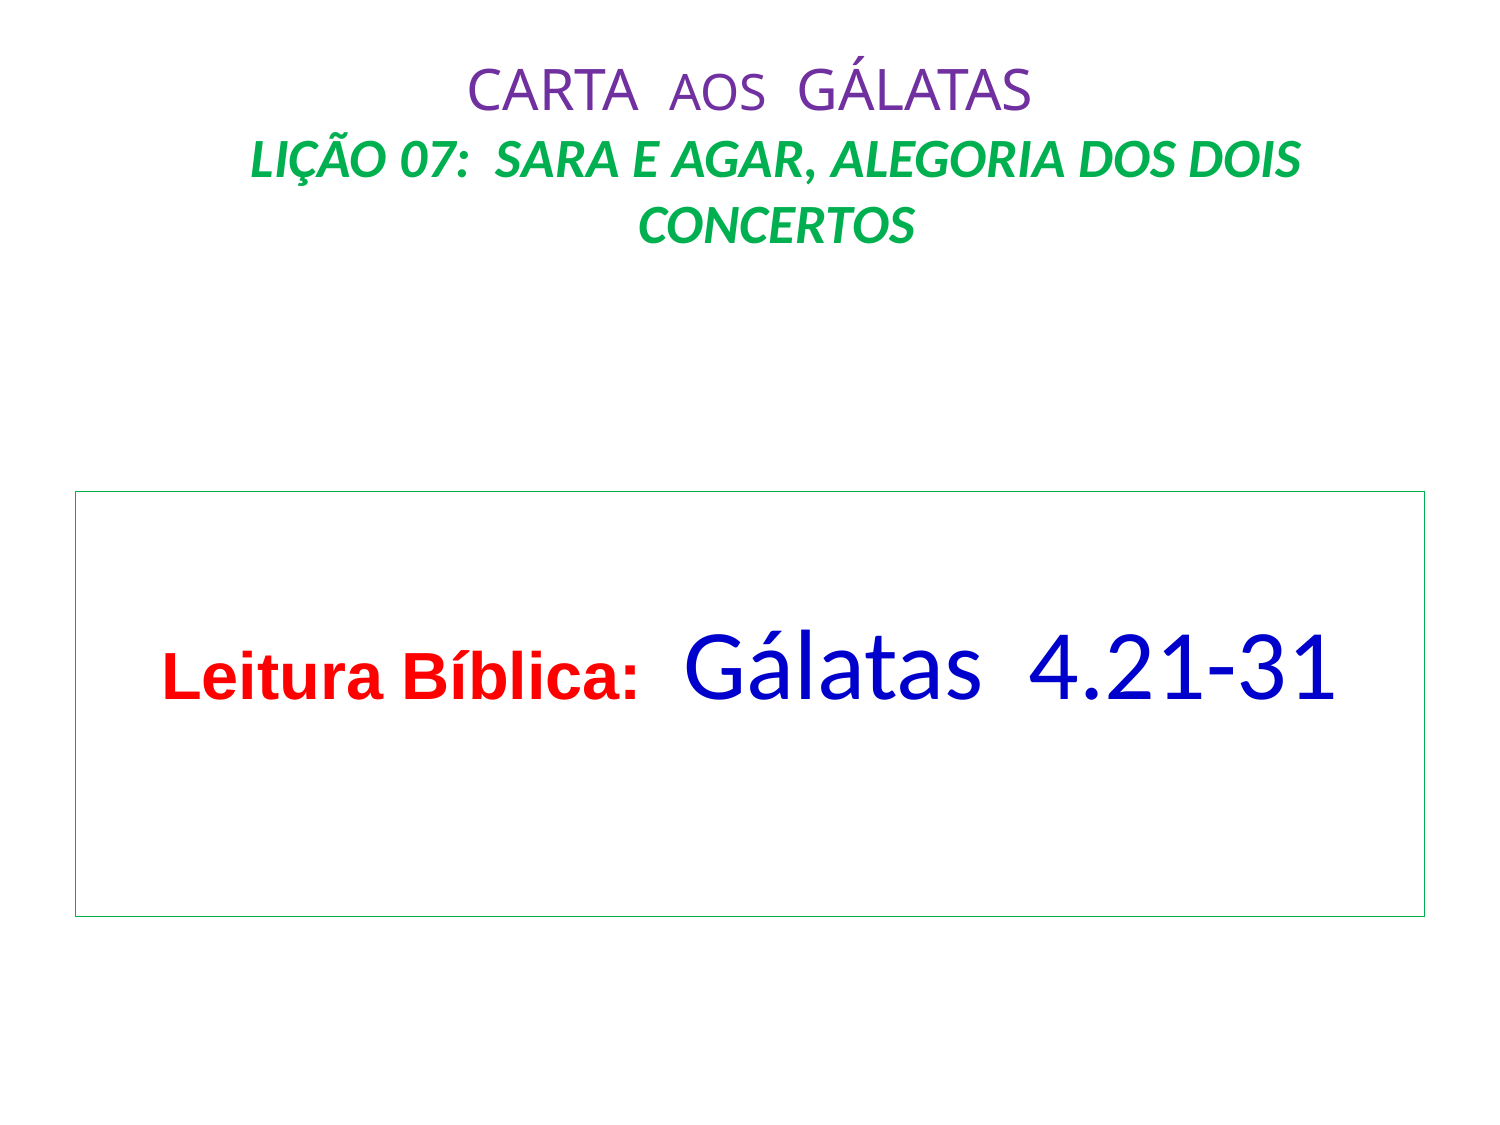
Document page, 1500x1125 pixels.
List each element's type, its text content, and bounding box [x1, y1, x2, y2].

list Leitura Bíblica: Gálatas 4.21-31 [75, 491, 1425, 917]
title CARTA AOS GÁLATAS LIÇÃO 07: SARA E AGAR, ALEGORIA DOS DOIS CONCERTOS [75, 45, 1425, 263]
